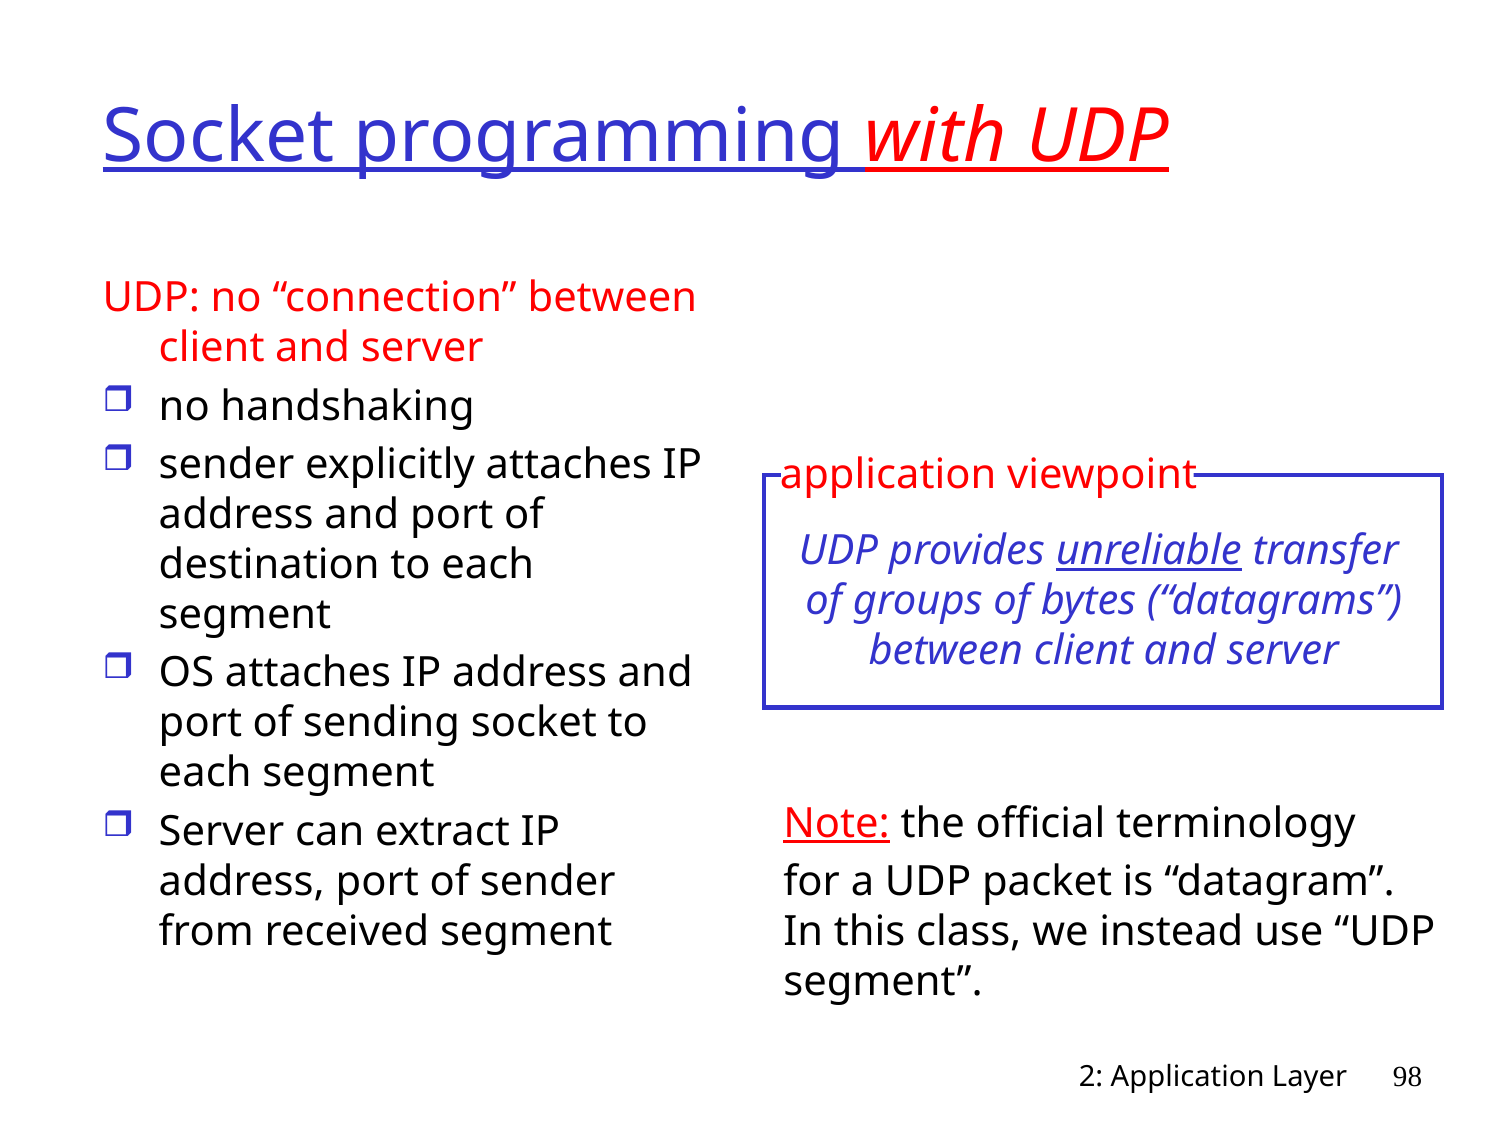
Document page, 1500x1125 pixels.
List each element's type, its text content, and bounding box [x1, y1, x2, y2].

footer 2: Application Layer [887, 1049, 1362, 1125]
list UDP: no “connection” between client and server no handshaking sender explicitly attaches IP address and port of destination to each segment OS attaches IP address and port of sending socket to each segment Server can extract IP address, port of sender from received segment [87, 262, 732, 1026]
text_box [756, 439, 1443, 726]
slide_number 98 [1362, 1049, 1438, 1125]
text_box Note: the official terminology for a UDP packet is “datagram”. In this class, we instead use “UDP segment”. [768, 788, 1462, 1012]
title Socket programming with UDP [87, 37, 1363, 226]
